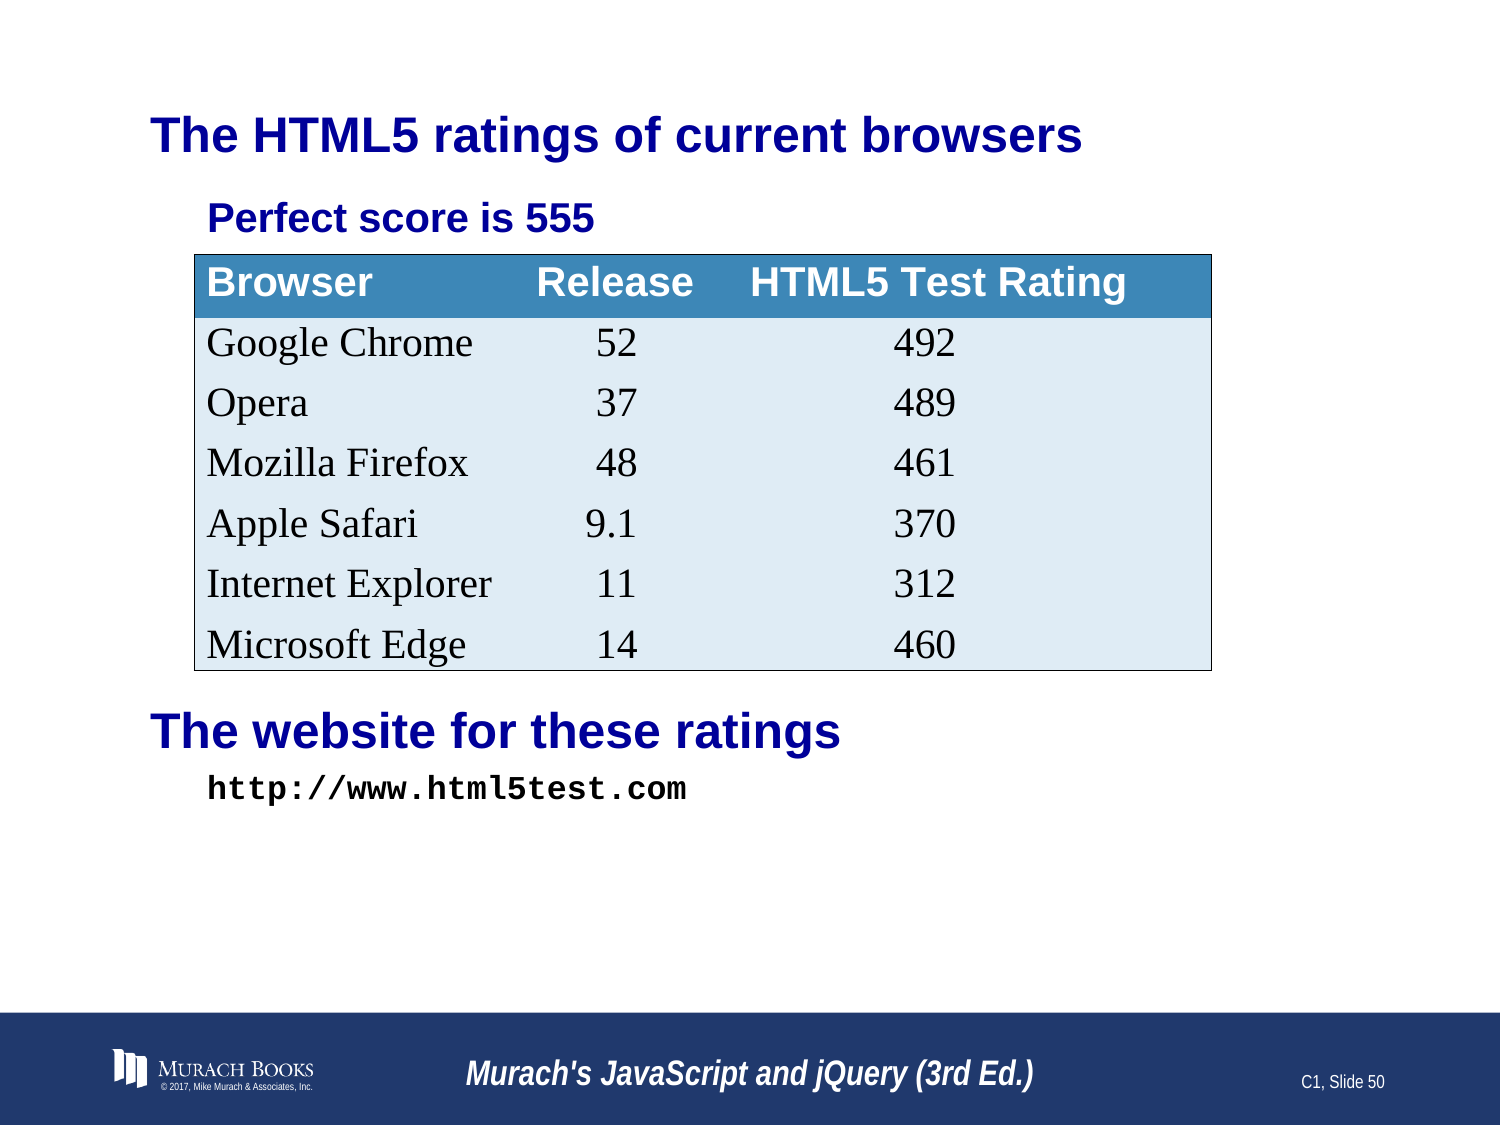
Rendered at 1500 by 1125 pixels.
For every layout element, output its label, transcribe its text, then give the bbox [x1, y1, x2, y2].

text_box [149, 174, 1350, 810]
slide_number C1, Slide 50 [1087, 1025, 1400, 1100]
footer © 2017, Mike Murach & Associates, Inc. [12, 1025, 463, 1100]
slide_number Murach's JavaScript and jQuery (3rd Ed.) [463, 1025, 1050, 1100]
title The HTML5 ratings of current browsers [150, 102, 1350, 164]
